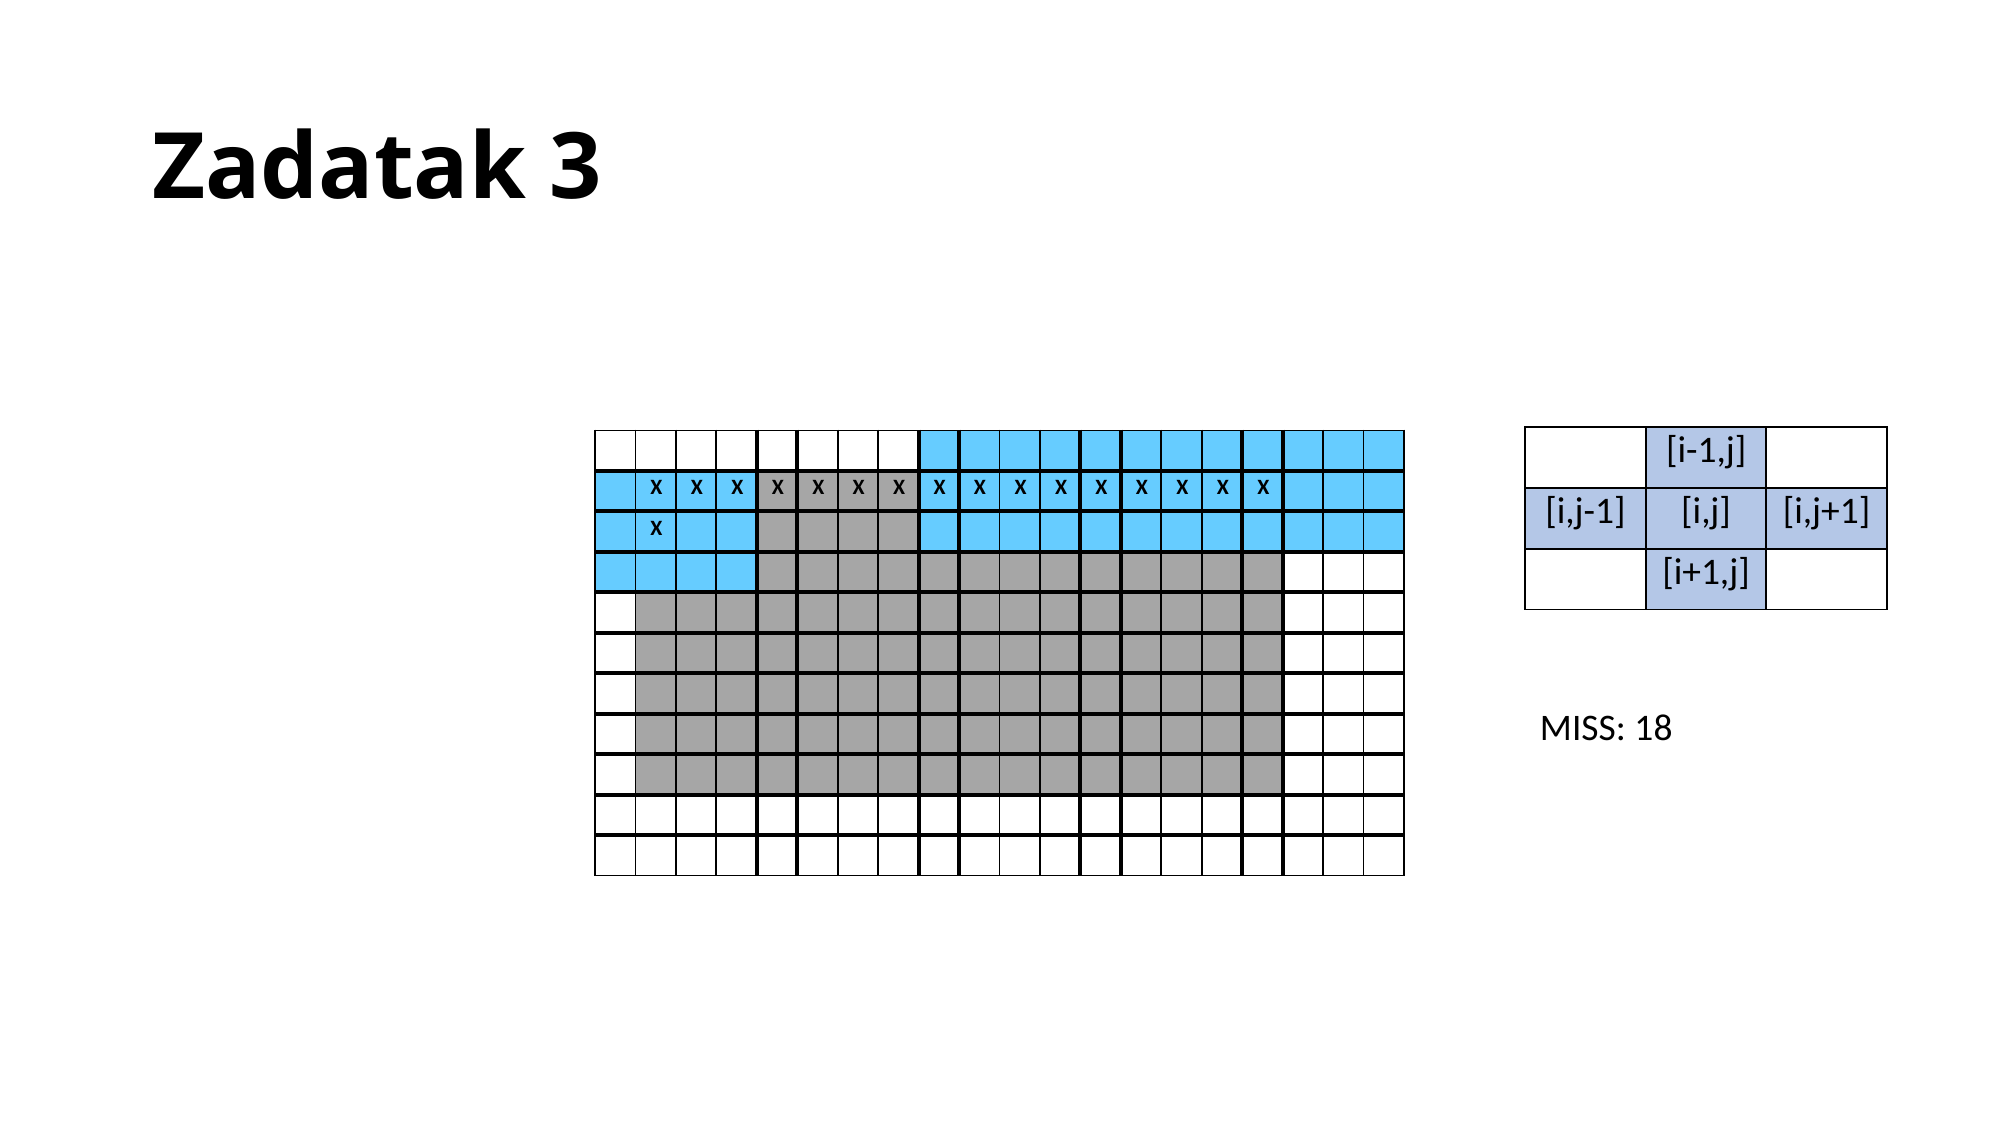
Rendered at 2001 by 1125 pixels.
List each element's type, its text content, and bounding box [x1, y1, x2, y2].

table_cell [636, 635, 675, 671]
table_cell [799, 837, 837, 875]
table_cell [636, 716, 675, 752]
table_header [1123, 431, 1160, 469]
table_cell [1123, 675, 1160, 712]
table_cell [879, 756, 917, 793]
table_cell [921, 837, 957, 875]
table_cell [839, 554, 877, 590]
table_cell X [1000, 473, 1039, 509]
table_cell [1162, 594, 1201, 631]
table_header [1767, 428, 1886, 487]
table_cell [921, 594, 957, 631]
table_header [1082, 431, 1119, 469]
table_cell [677, 837, 715, 875]
table_cell [799, 635, 837, 671]
table_cell [1285, 675, 1322, 712]
table_cell [921, 756, 957, 793]
table_cell [1244, 513, 1281, 550]
table_cell [636, 837, 675, 875]
table_cell [1082, 756, 1119, 793]
table_cell [717, 513, 755, 550]
title Zadatak 3 [137, 59, 1863, 278]
table_cell [636, 797, 675, 833]
table_cell [596, 554, 635, 590]
table_cell X [636, 473, 675, 509]
table_cell [1364, 756, 1403, 793]
table_header [1244, 431, 1281, 469]
table_cell [i,j+1] [1767, 489, 1886, 548]
table_cell [677, 716, 715, 752]
table_cell [1324, 554, 1363, 590]
table_header [717, 431, 755, 469]
table_cell X [839, 473, 877, 509]
table_cell [1123, 797, 1160, 833]
table_cell [961, 635, 999, 671]
table_cell [1285, 837, 1322, 875]
table_cell [1000, 756, 1039, 793]
table_cell [677, 554, 715, 590]
table_cell [961, 797, 999, 833]
table_cell [596, 635, 635, 671]
table_cell [1364, 513, 1403, 550]
table_cell X [1162, 473, 1201, 509]
table_cell [1285, 797, 1322, 833]
table_cell [1162, 635, 1201, 671]
table_cell [596, 837, 635, 875]
table_cell [i+1,j] [1647, 550, 1765, 609]
table_cell [759, 716, 795, 752]
table_cell [799, 716, 837, 752]
table_cell [759, 635, 795, 671]
table_cell [839, 797, 877, 833]
table_cell X [759, 473, 795, 509]
table_cell [1041, 716, 1078, 752]
table_cell [1162, 554, 1201, 590]
table_cell [1324, 675, 1363, 712]
table_cell [1364, 635, 1403, 671]
table_cell [1203, 594, 1240, 631]
table_cell [921, 554, 957, 590]
table_cell [1324, 756, 1363, 793]
table_cell [1162, 513, 1201, 550]
table_cell [1082, 797, 1119, 833]
table_header [677, 431, 715, 469]
table_cell X [677, 473, 715, 509]
table_cell [799, 554, 837, 590]
table_cell [1082, 837, 1119, 875]
table_cell [1364, 675, 1403, 712]
table_cell [596, 513, 635, 550]
table_cell [1082, 635, 1119, 671]
table_cell [1162, 675, 1201, 712]
table_cell [1041, 635, 1078, 671]
table_cell [1041, 797, 1078, 833]
table_cell [i,j] [1647, 489, 1765, 548]
table_cell [961, 716, 999, 752]
table_cell [759, 675, 795, 712]
table_cell [677, 594, 715, 631]
table_cell [879, 594, 917, 631]
table_cell [759, 837, 795, 875]
table_cell [677, 513, 715, 550]
table_cell [1203, 635, 1240, 671]
table_cell [1162, 797, 1201, 833]
table_cell [961, 837, 999, 875]
table_header [879, 431, 917, 469]
table_header [1000, 431, 1039, 469]
table_cell X [921, 473, 957, 509]
table_cell [1244, 594, 1281, 631]
table_cell X [1244, 473, 1281, 509]
table_cell [1364, 554, 1403, 590]
table_cell [1203, 756, 1240, 793]
table_header [1041, 431, 1078, 469]
table_cell [1244, 635, 1281, 671]
table_cell [1000, 554, 1039, 590]
table_cell [879, 837, 917, 875]
table_cell [717, 635, 755, 671]
table_cell X [1082, 473, 1119, 509]
table_cell [1203, 554, 1240, 590]
table_cell [1041, 594, 1078, 631]
table_cell [1203, 675, 1240, 712]
table_cell [1324, 473, 1363, 509]
table_cell [677, 797, 715, 833]
table_cell [1244, 756, 1281, 793]
table_cell [1123, 756, 1160, 793]
table_cell [759, 797, 795, 833]
table_cell X [799, 473, 837, 509]
table_cell [636, 554, 675, 590]
table_cell [1203, 716, 1240, 752]
table_cell [1162, 837, 1201, 875]
table_cell [1000, 797, 1039, 833]
table_cell [961, 513, 999, 550]
table_cell [596, 716, 635, 752]
table_header [839, 431, 877, 469]
table_cell [1162, 716, 1201, 752]
table_cell [879, 675, 917, 712]
table_cell [759, 513, 795, 550]
table_header [1526, 428, 1645, 487]
table_cell [1123, 716, 1160, 752]
table_cell [1364, 797, 1403, 833]
table_cell [596, 594, 635, 631]
table_cell [1244, 837, 1281, 875]
table_cell [1324, 635, 1363, 671]
table_cell X [1041, 473, 1078, 509]
table_cell [1082, 716, 1119, 752]
table_cell [1285, 473, 1322, 509]
table_cell [1203, 837, 1240, 875]
table_cell [1123, 594, 1160, 631]
table_cell [839, 756, 877, 793]
table_header [1203, 431, 1240, 469]
table_cell [717, 675, 755, 712]
table_cell [961, 554, 999, 590]
table_cell [1203, 797, 1240, 833]
table_cell [799, 797, 837, 833]
table_cell [1244, 675, 1281, 712]
table_cell [1364, 716, 1403, 752]
table_cell [961, 594, 999, 631]
table_cell [839, 635, 877, 671]
table_cell [961, 756, 999, 793]
table_cell [717, 837, 755, 875]
table_cell [717, 756, 755, 793]
table_cell [1364, 473, 1403, 509]
table_cell [1041, 675, 1078, 712]
table_header [596, 431, 635, 469]
table_cell [1364, 594, 1403, 631]
table_cell [1162, 756, 1201, 793]
table_cell [1285, 756, 1322, 793]
table_cell [921, 675, 957, 712]
table_cell [1123, 837, 1160, 875]
table_cell [879, 635, 917, 671]
table_cell [717, 716, 755, 752]
table_cell [1082, 554, 1119, 590]
table_cell [839, 513, 877, 550]
table_cell [921, 513, 957, 550]
table_cell [1364, 837, 1403, 875]
table_cell X [636, 513, 675, 550]
table_cell [596, 473, 635, 509]
table_cell [1041, 513, 1078, 550]
table_header [1324, 431, 1363, 469]
table_cell [799, 675, 837, 712]
table_cell [1324, 797, 1363, 833]
table_cell [677, 635, 715, 671]
table_cell [677, 756, 715, 793]
table_cell [1123, 635, 1160, 671]
table_cell X [961, 473, 999, 509]
table_cell X [1203, 473, 1240, 509]
table_cell [1244, 554, 1281, 590]
table_cell [961, 675, 999, 712]
table_cell [799, 513, 837, 550]
table_cell [1324, 594, 1363, 631]
table_header [961, 431, 999, 469]
table_cell [759, 756, 795, 793]
table_cell [596, 675, 635, 712]
table_cell [1324, 716, 1363, 752]
table_cell [1000, 837, 1039, 875]
table_cell X [1123, 473, 1160, 509]
table_cell [759, 594, 795, 631]
table_cell [1000, 594, 1039, 631]
table_cell [636, 756, 675, 793]
table_cell [839, 594, 877, 631]
table_cell [1041, 837, 1078, 875]
table_cell X [717, 473, 755, 509]
table_cell [717, 797, 755, 833]
table_cell [1244, 716, 1281, 752]
table_cell X [879, 473, 917, 509]
table_cell [636, 594, 675, 631]
table_header [i-1,j] [1647, 428, 1765, 487]
text_box MISS: 18 [1525, 695, 1887, 755]
table_cell [921, 716, 957, 752]
table_cell [1123, 513, 1160, 550]
table_cell [879, 513, 917, 550]
table_cell [1000, 635, 1039, 671]
table_cell [839, 675, 877, 712]
table_cell [1244, 797, 1281, 833]
table_cell [1041, 554, 1078, 590]
table_cell [717, 554, 755, 590]
table_cell [1082, 594, 1119, 631]
table_header [636, 431, 675, 469]
table_cell [1000, 675, 1039, 712]
table_header [1285, 431, 1322, 469]
table_header [799, 431, 837, 469]
table_cell [1285, 635, 1322, 671]
table_cell [1082, 513, 1119, 550]
table_cell [1285, 594, 1322, 631]
table_cell [921, 797, 957, 833]
table_cell [1000, 716, 1039, 752]
table_cell [1324, 837, 1363, 875]
table_header [1364, 431, 1403, 469]
table_cell [839, 837, 877, 875]
table_cell [596, 756, 635, 793]
table_cell [1041, 756, 1078, 793]
table_header [921, 431, 957, 469]
table_cell [1203, 513, 1240, 550]
table_cell [1082, 675, 1119, 712]
table_cell [1324, 513, 1363, 550]
table_cell [596, 797, 635, 833]
table_cell [799, 756, 837, 793]
table_cell [1285, 554, 1322, 590]
table_cell [i,j-1] [1526, 489, 1645, 548]
table_cell [759, 554, 795, 590]
table_cell [1285, 716, 1322, 752]
table_cell [1767, 550, 1886, 609]
table_cell [717, 594, 755, 631]
table_header [759, 431, 795, 469]
table_cell [799, 594, 837, 631]
table_cell [1285, 513, 1322, 550]
table_cell [636, 675, 675, 712]
table_cell [1000, 513, 1039, 550]
table_cell [677, 675, 715, 712]
table_cell [879, 716, 917, 752]
table_cell [1526, 550, 1645, 609]
table_cell [879, 554, 917, 590]
table_header [1162, 431, 1201, 469]
table_cell [879, 797, 917, 833]
table_cell [839, 716, 877, 752]
table_cell [921, 635, 957, 671]
table_cell [1123, 554, 1160, 590]
